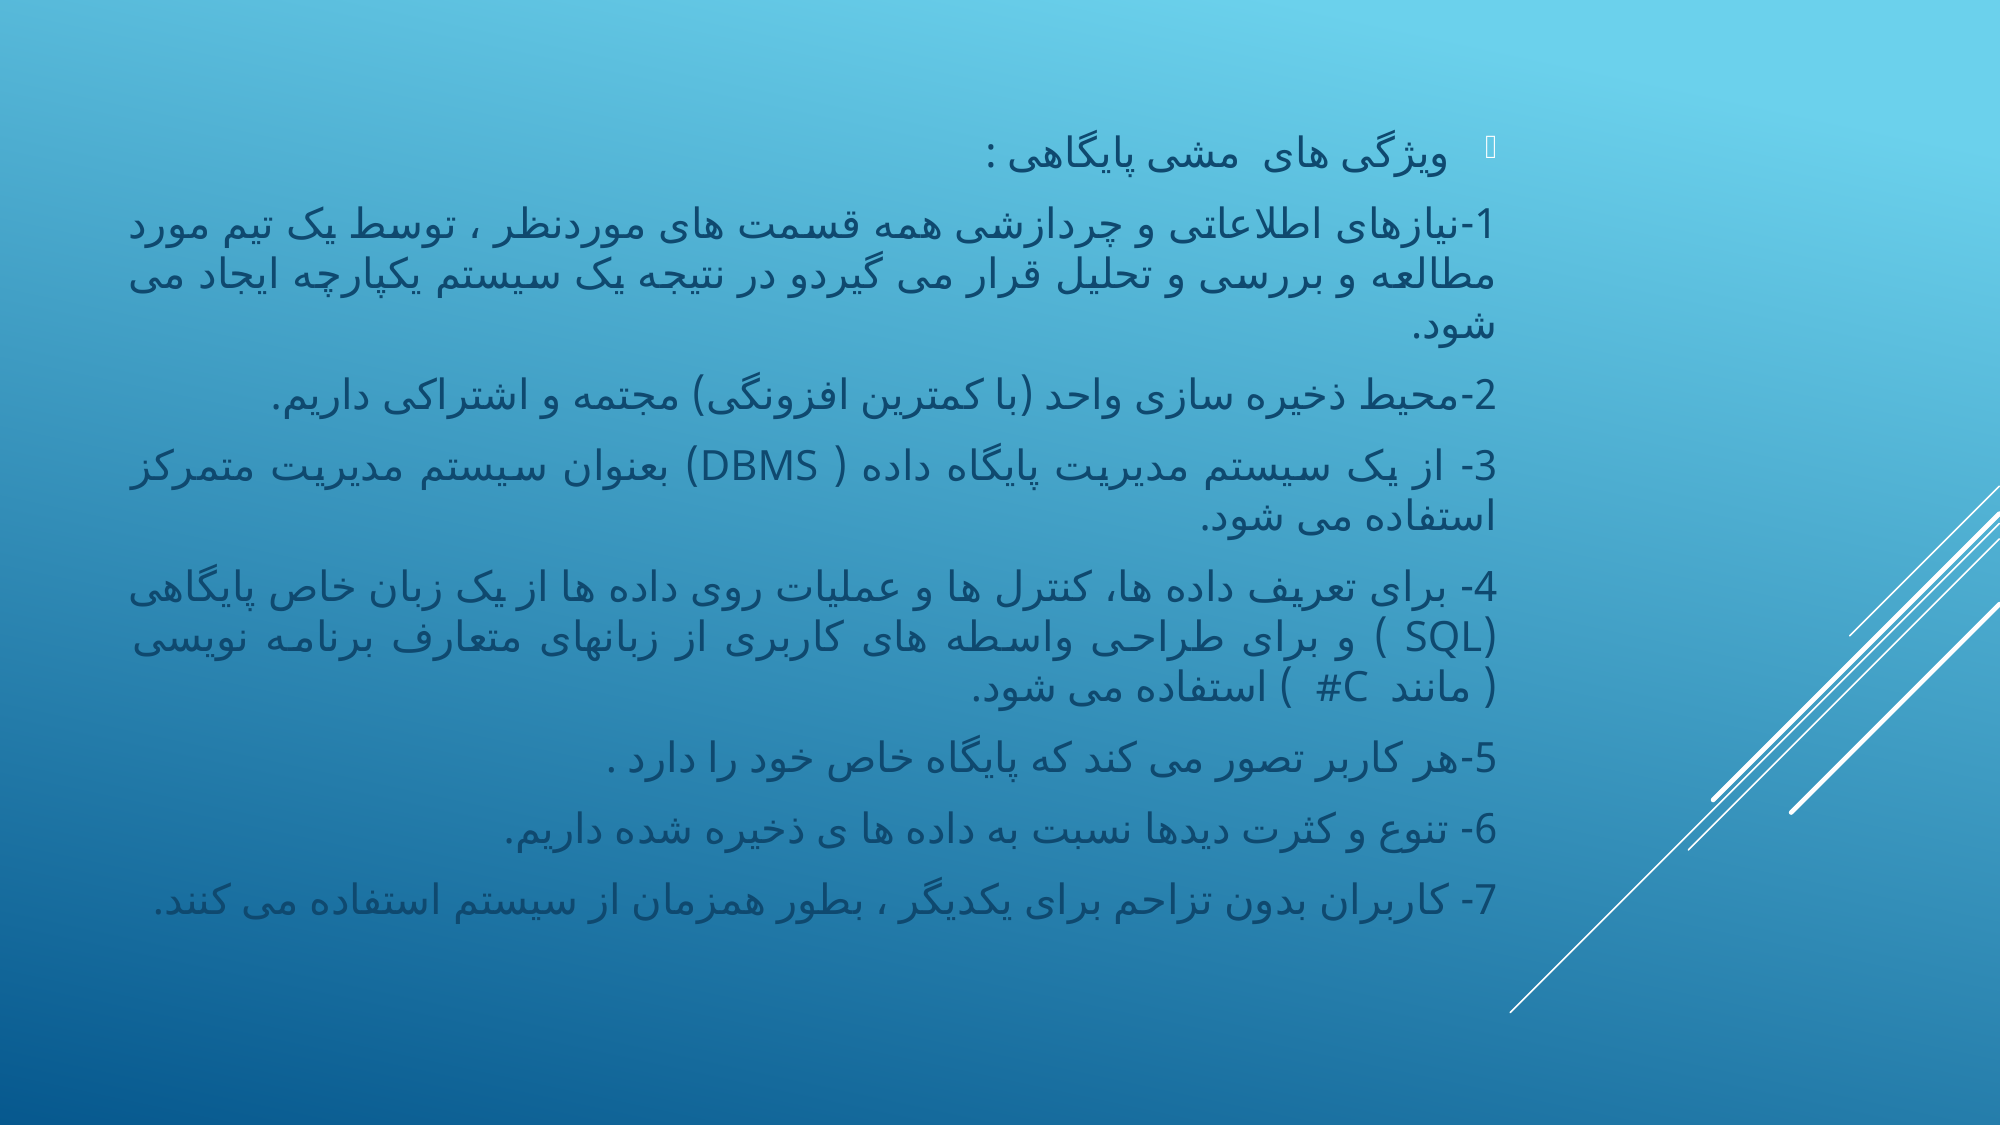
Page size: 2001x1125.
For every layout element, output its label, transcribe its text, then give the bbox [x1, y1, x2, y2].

list ویژگی های مشی پایگاهی : 1-نیازهای اطلاعاتی و چردازشی همه قسمت های موردنظر ، توسط یک تیم مورد مطالعه و بررسی و تحلیل قرار می گیردو در نتیجه یک سیستم یکپارچه ایجاد می شود. 2-محیط ذخیره سازی واحد (با کمترین افزونگی) مجتمه و اشتراکی داریم. 3- از یک سیستم مدیریت پایگاه داده ( DBMS) بعنوان سیستم مدیریت متمرکز استفاده می شود. 4- برای تعریف داده ها، کنترل ها و عملیات روی داده ها از یک زبان خاص پایگاهی (SQL ) و برای طراحی واسطه های کاربری از زبانهای متعارف برنامه نویسی ( مانند C# ) استفاده می شود. 5-هر کاربر تصور می کند که پایگاه خاص خود را دارد . 6- تنوع و کثرت دیدها نسبت به داده ها ی ذخیره شده داریم. 7- کاربران بدون تزاحم برای یکدیگر ، بطور همزمان از سیستم استفاده می کنند. [112, 112, 1513, 936]
